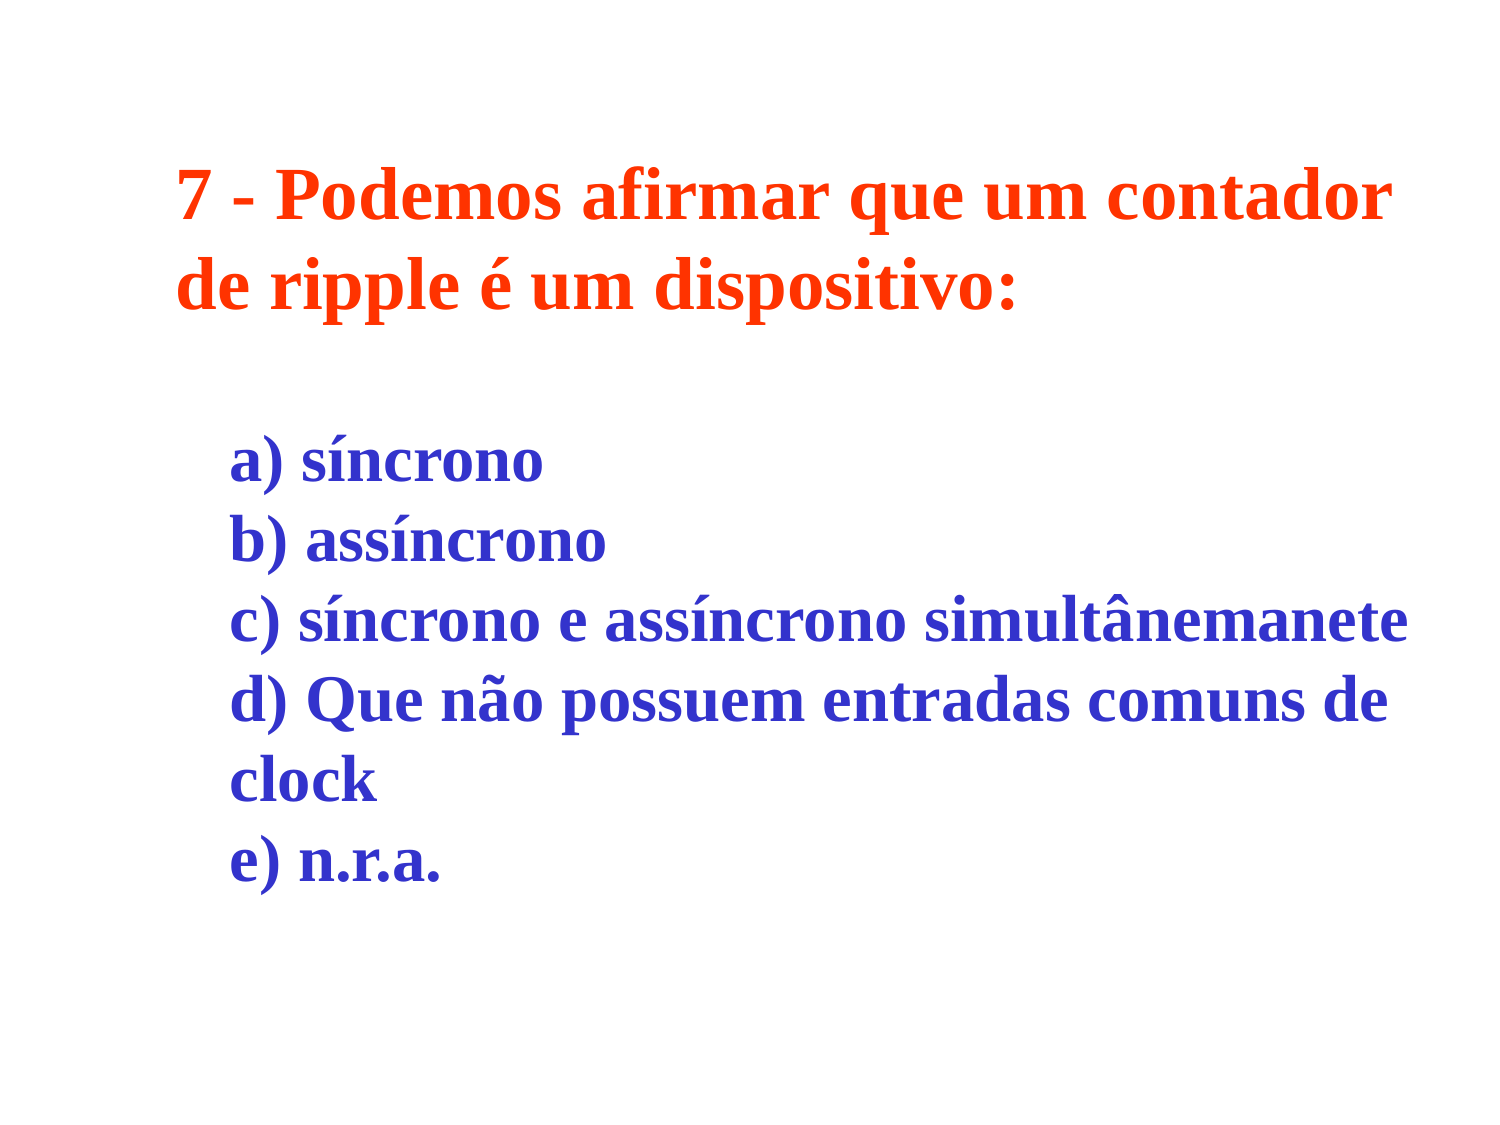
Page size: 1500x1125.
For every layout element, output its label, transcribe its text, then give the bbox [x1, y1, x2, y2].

text_box 7 - Podemos afirmar que um contador de ripple é um dispositivo: [160, 137, 1411, 333]
text_box a) síncrono b) assíncrono c) síncrono e assíncrono simultânemanete d) Que não possuem entradas comuns de clock e) n.r.a. [214, 407, 1427, 903]
